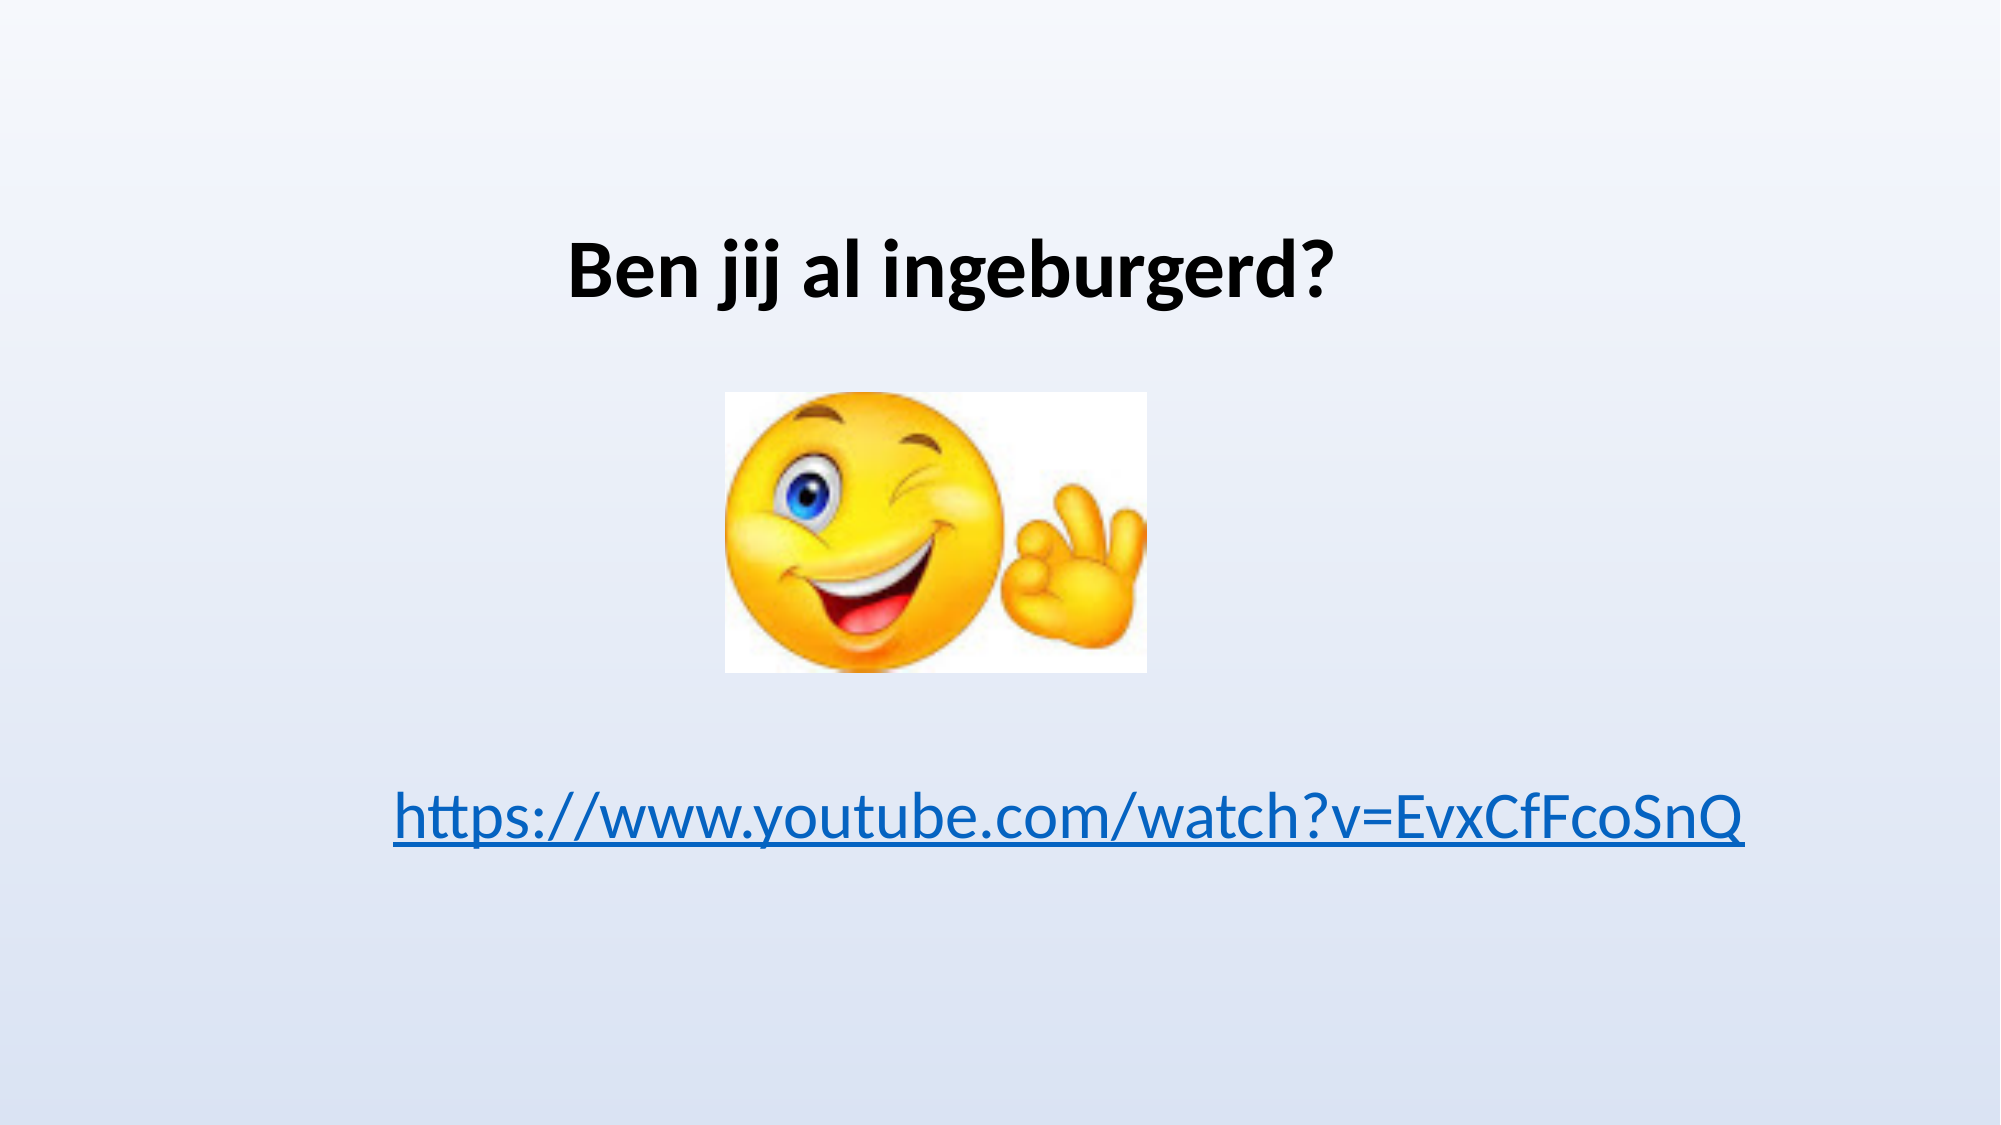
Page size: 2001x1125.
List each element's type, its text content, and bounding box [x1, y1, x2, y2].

picture [724, 392, 1147, 673]
text_box Ben jij al ingeburgerd? [553, 206, 1354, 322]
text_box https://www.youtube.com/watch?v=EvxCfFcoSnQ [378, 763, 1760, 859]
